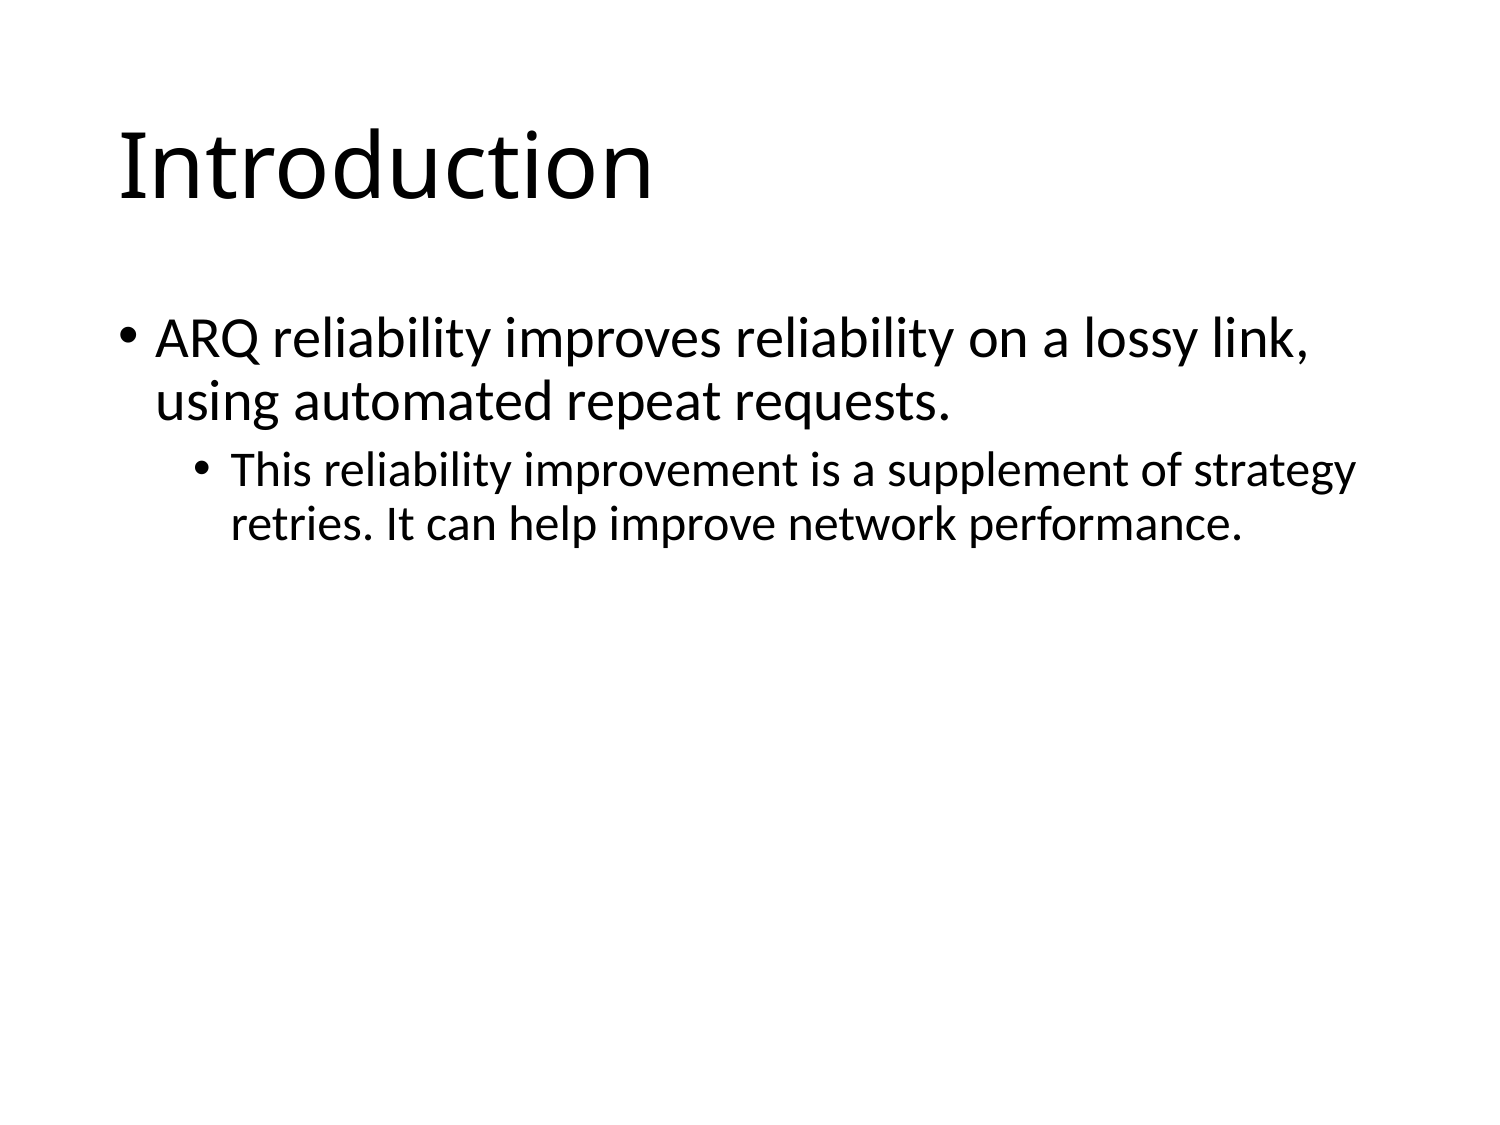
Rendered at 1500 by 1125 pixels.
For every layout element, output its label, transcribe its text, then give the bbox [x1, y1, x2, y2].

title Introduction [103, 59, 1397, 278]
list ARQ reliability improves reliability on a lossy link, using automated repeat requests. This reliability improvement is a supplement of strategy retries. It can help improve network performance. [103, 299, 1397, 1014]
